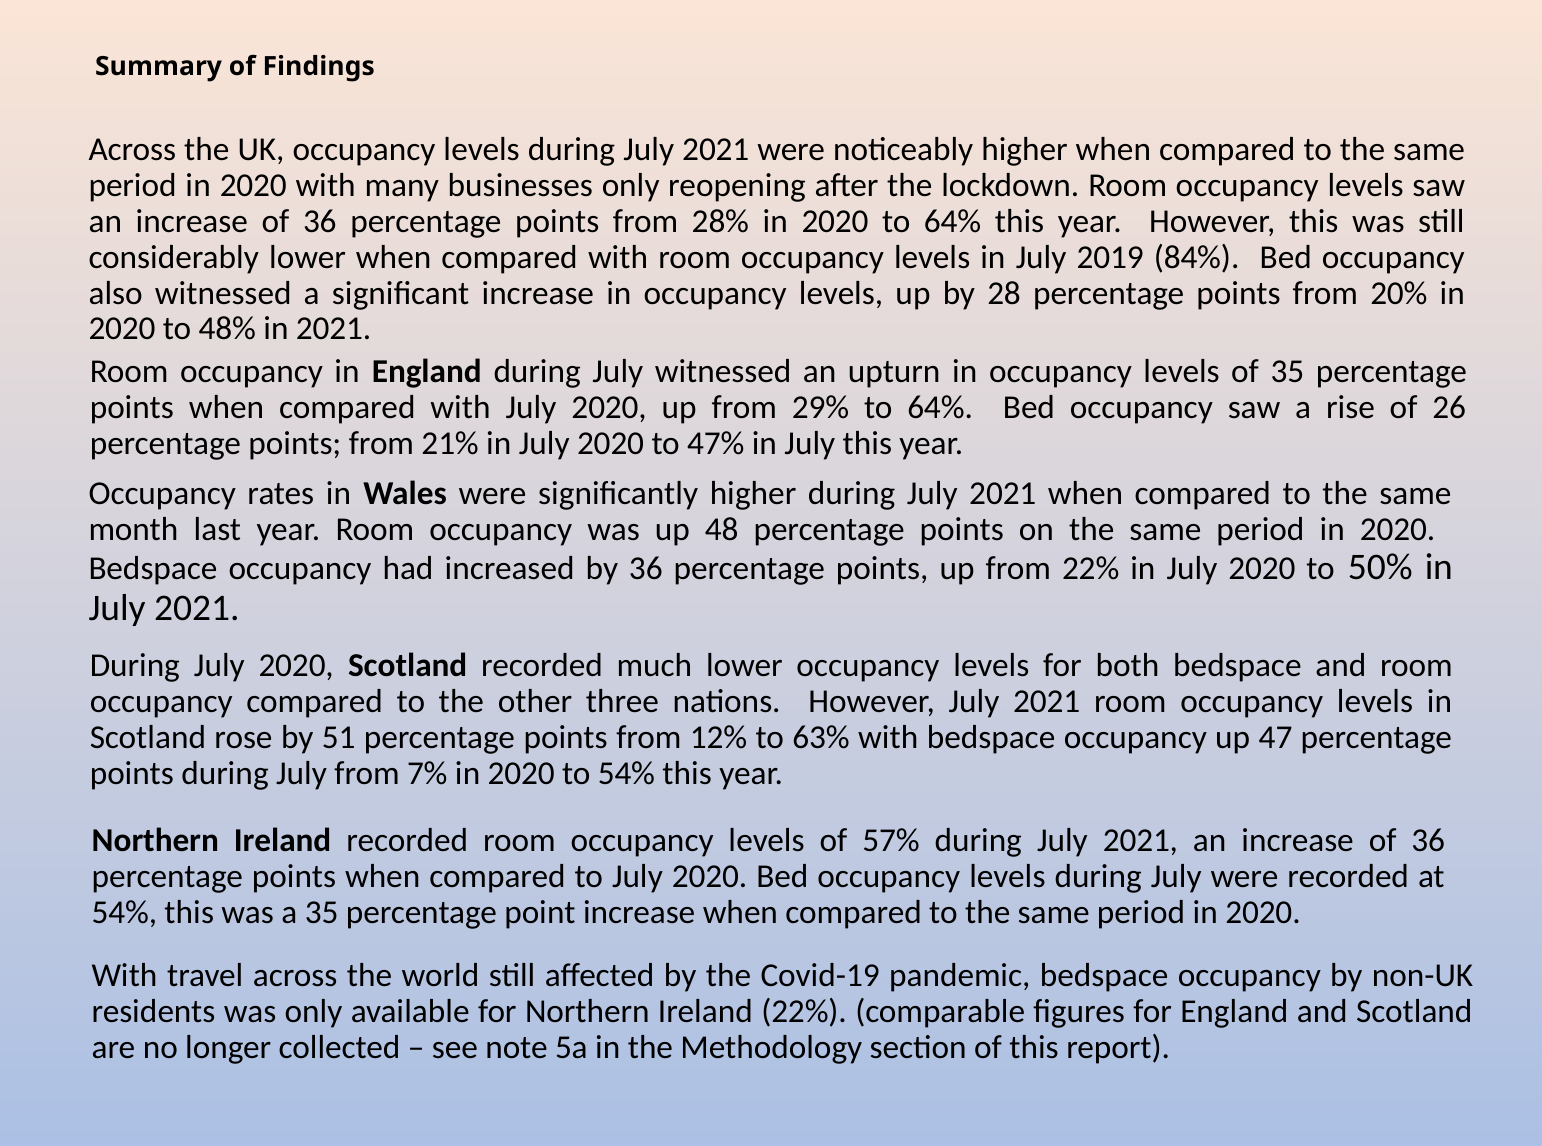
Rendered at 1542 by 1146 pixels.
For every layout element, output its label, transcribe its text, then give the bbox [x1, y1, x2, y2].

text_box Northern Ireland recorded room occupancy levels of 57% during July 2021, an increase of 36 percentage points when compared to July 2020. Bed occupancy levels during July were recorded at 54%, this was a 35 percentage point increase when compared to the same period in 2020. [76, 815, 1462, 962]
text_box Room occupancy in England during July witnessed an upturn in occupancy levels of 35 percentage points when compared with July 2020, up from 29% to 64%. Bed occupancy saw a rise of 26 percentage points; from 21% in July 2020 to 47% in July this year. [74, 346, 1484, 461]
list Across the UK, occupancy levels during July 2021 were noticeably higher when compared to the same period in 2020 with many businesses only reopening after the lockdown. Room occupancy levels saw an increase of 36 percentage points from 28% in 2020 to 64% this year. However, this was still considerably lower when compared with room occupancy levels in July 2019 (84%). Bed occupancy also witnessed a significant increase in occupancy levels, up by 28 percentage points from 20% in 2020 to 48% in 2021. [73, 124, 1483, 349]
text_box During July 2020, Scotland recorded much lower occupancy levels for both bedspace and room occupancy compared to the other three nations. However, July 2021 room occupancy levels in Scotland rose by 51 percentage points from 12% to 63% with bedspace occupancy up 47 percentage points during July from 7% in 2020 to 54% this year. [74, 640, 1470, 826]
text_box With travel across the world still affected by the Covid-19 pandemic, bedspace occupancy by non-UK residents was only available for Northern Ireland (22%). (comparable figures for England and Scotland are no longer collected – see note 5a in the Methodology section of this report). [76, 950, 1491, 1083]
text_box Occupancy rates in Wales were significantly higher during July 2021 when compared to the same month last year. Room occupancy was up 48 percentage points on the same period in 2020. Bedspace occupancy had increased by 36 percentage points, up from 22% in July 2020 to 50% in July 2021. [73, 468, 1468, 600]
title Summary of Findings [80, 16, 1410, 113]
